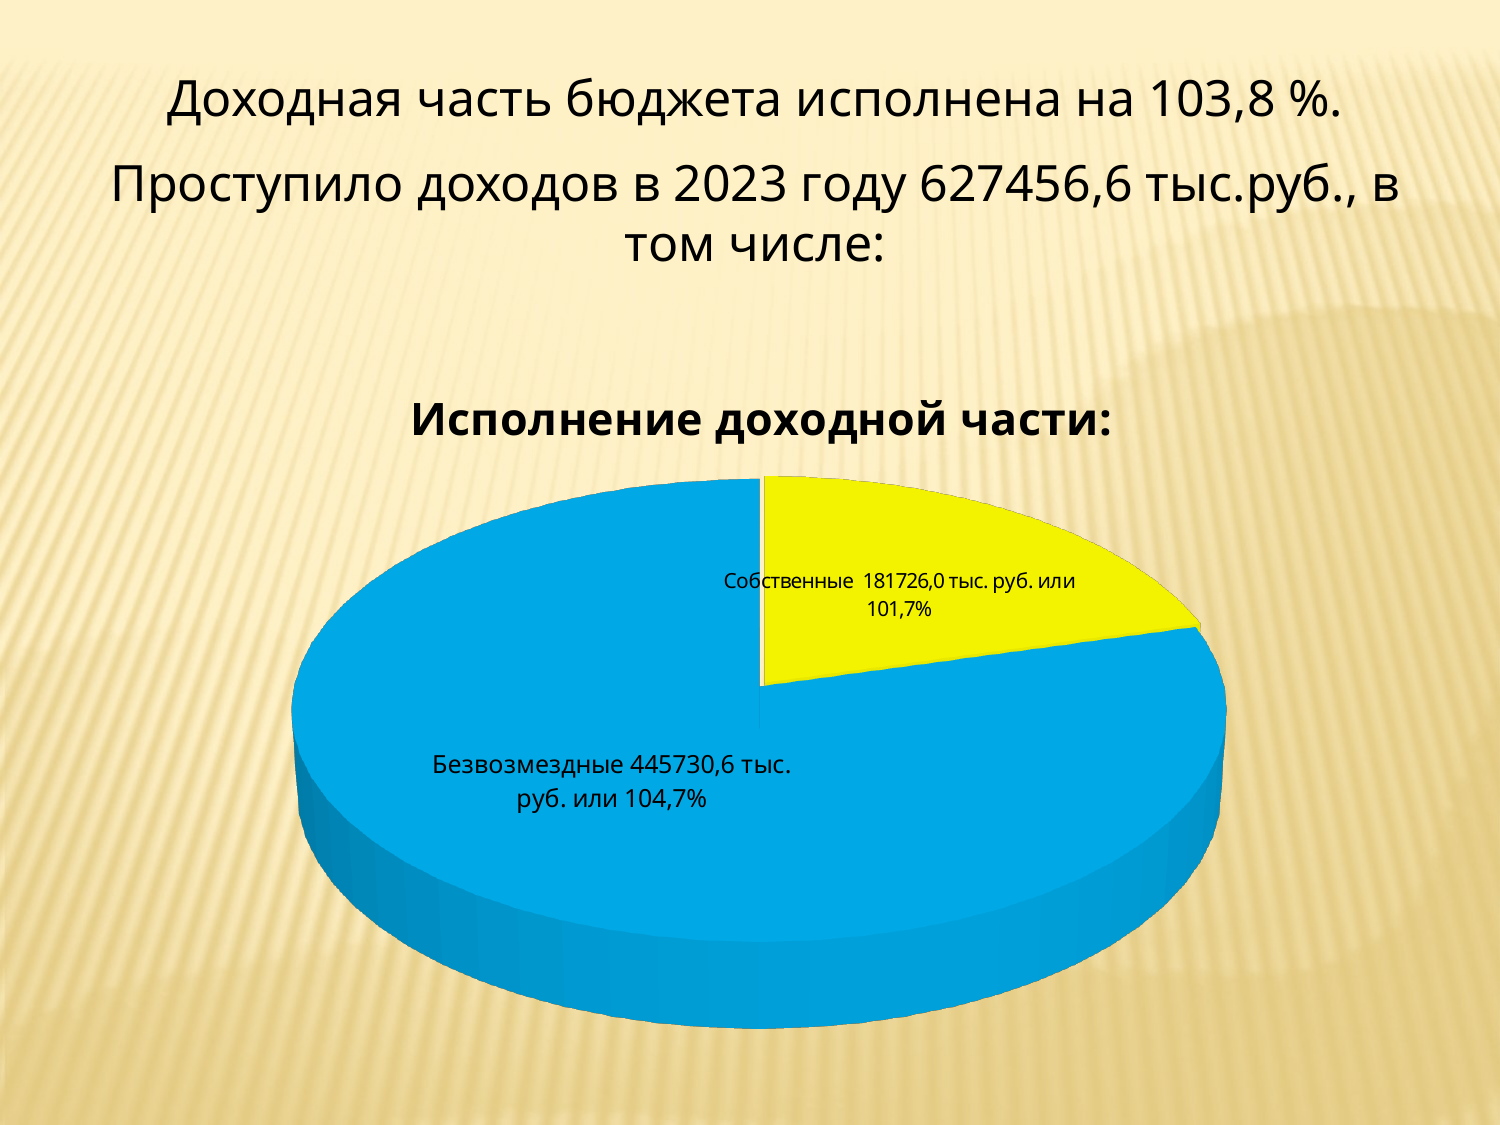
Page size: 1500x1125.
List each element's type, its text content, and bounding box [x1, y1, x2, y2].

chart [140, 351, 1383, 1044]
text_box Доходная часть бюджета исполнена на 103,8 %. Проступило доходов в 2023 году 627456,6 тыс.руб., в том числе: [81, 58, 1430, 279]
picture [0, 0, 1500, 1125]
